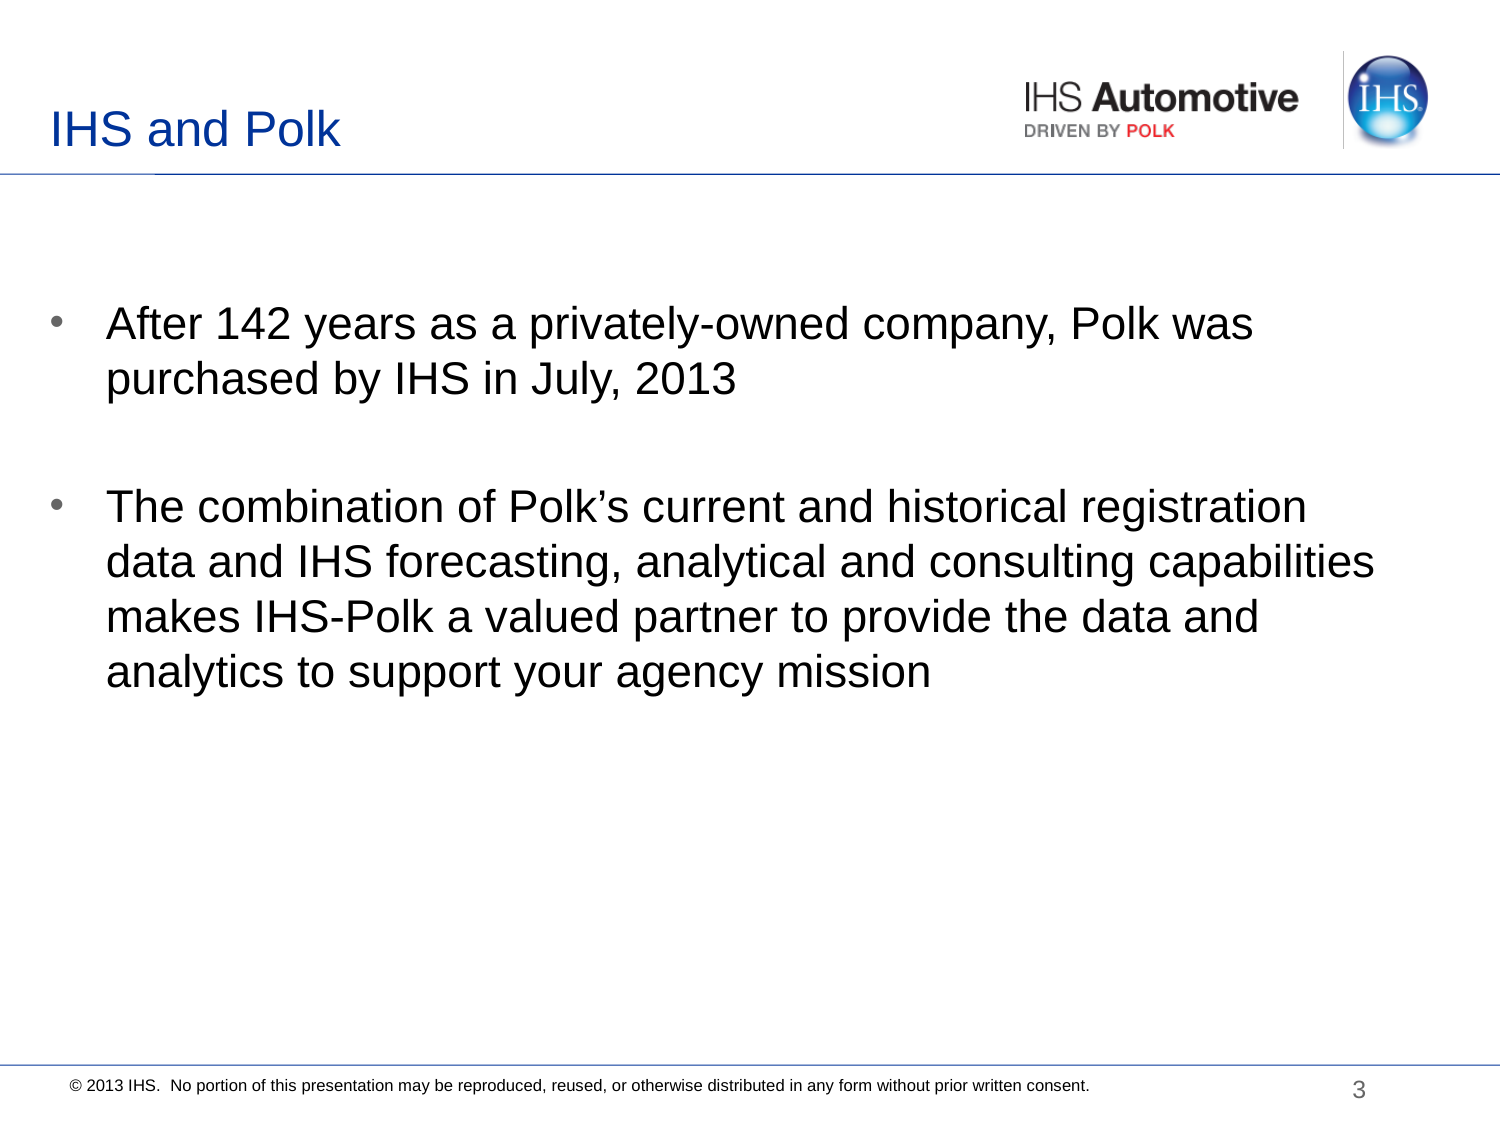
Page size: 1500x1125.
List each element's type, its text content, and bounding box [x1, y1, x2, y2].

title IHS and Polk [34, 22, 1277, 164]
list After 142 years as a privately-owned company, Polk was purchased by IHS in July, 2013 The combination of Polk’s current and historical registration data and IHS forecasting, analytical and consulting capabilities makes IHS-Polk a valued partner to provide the data and analytics to support your agency mission [34, 221, 1392, 1019]
slide_number 3 [1337, 1074, 1475, 1112]
